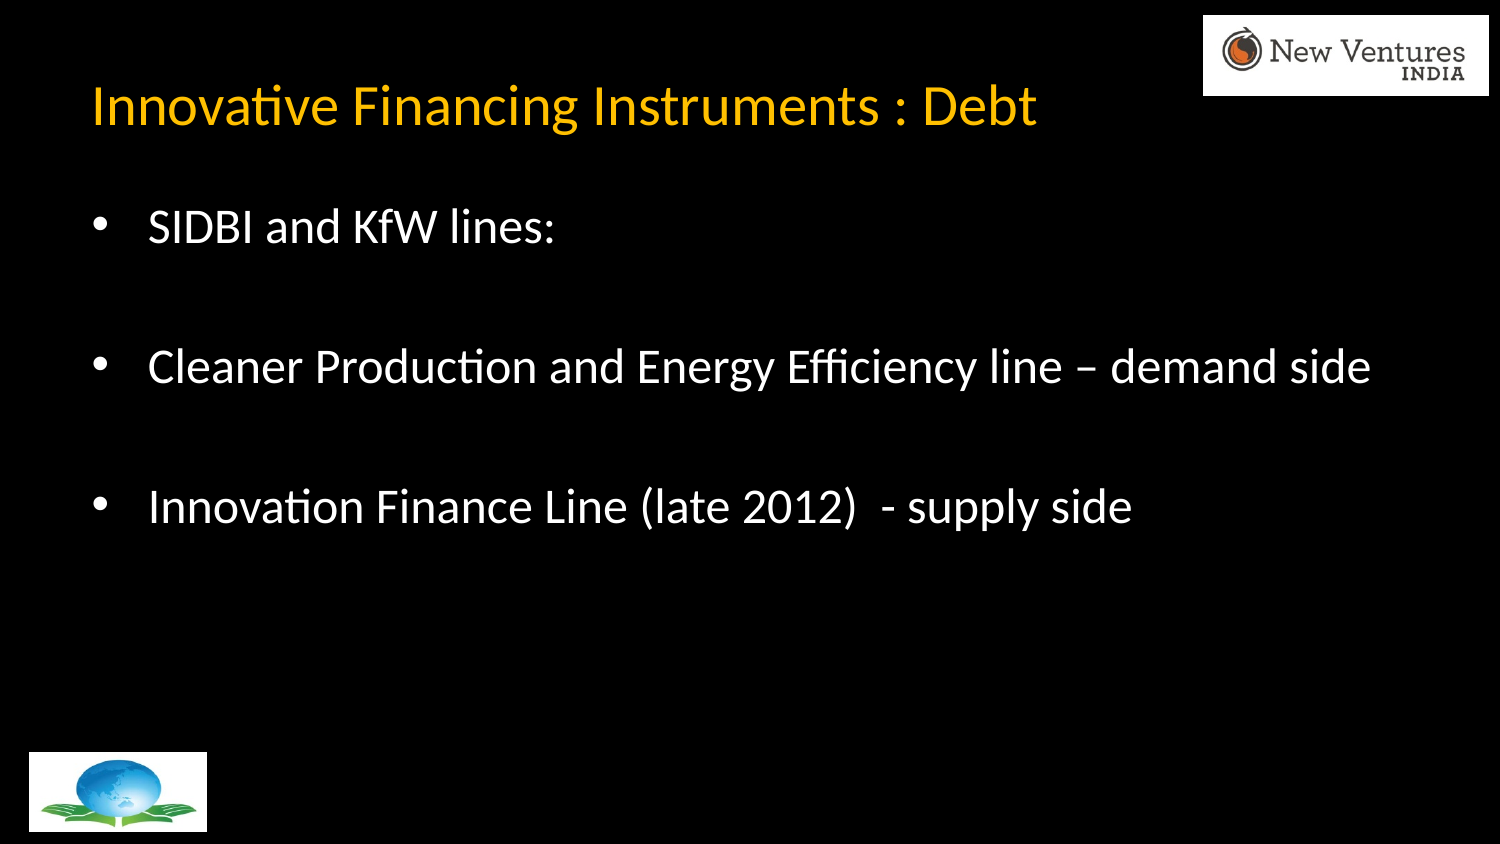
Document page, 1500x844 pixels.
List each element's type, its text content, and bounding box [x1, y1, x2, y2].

picture [29, 752, 207, 832]
title Innovative Financing Instruments : Debt [76, 32, 1176, 173]
list SIDBI and KfW lines: Cleaner Production and Energy Efficiency line – demand side Innovation Finance Line (late 2012) - supply side [76, 185, 1427, 753]
picture [1203, 15, 1489, 96]
